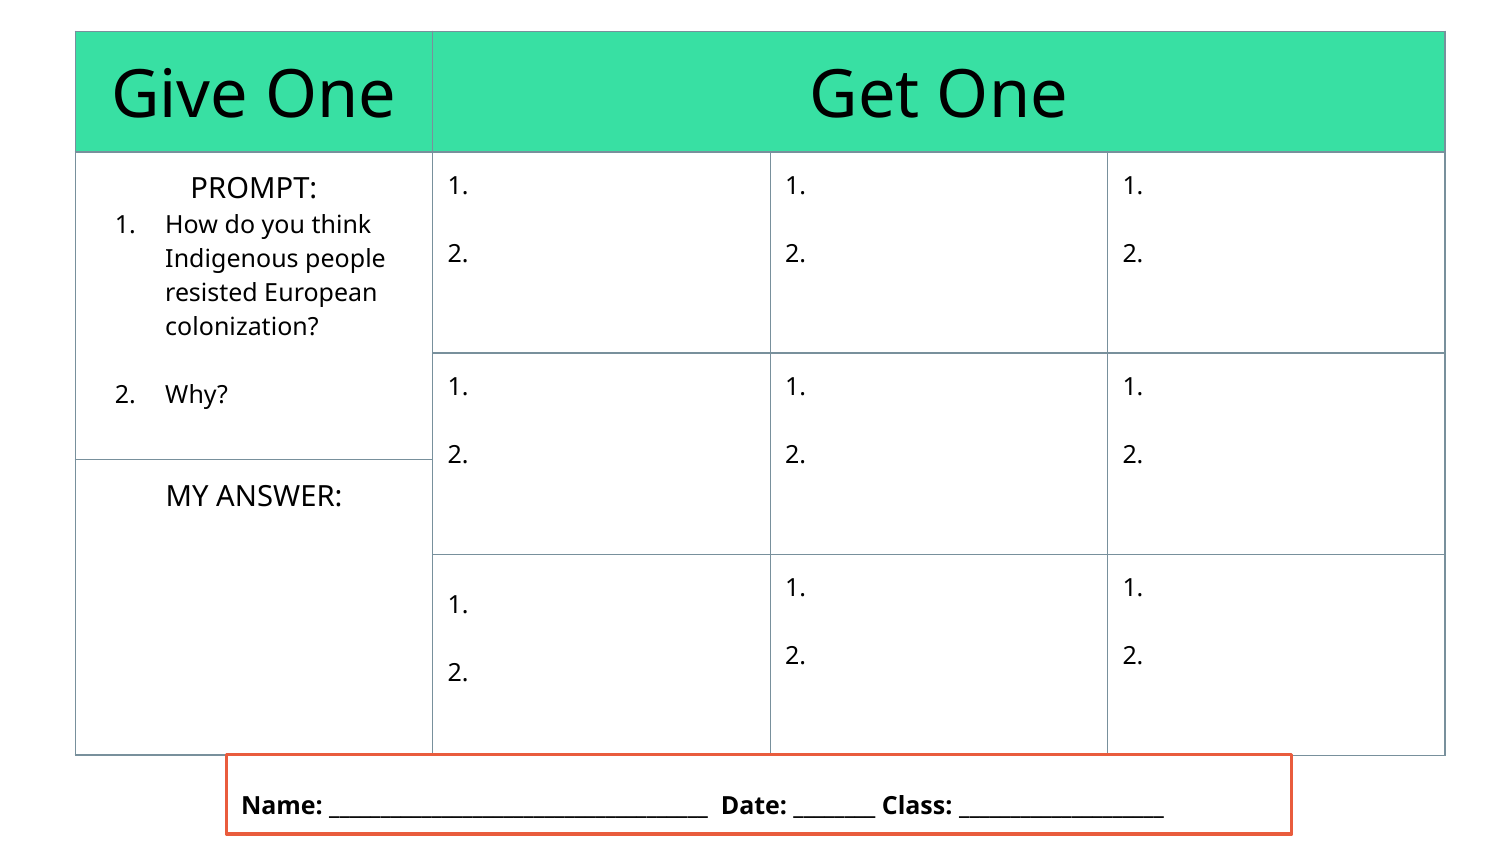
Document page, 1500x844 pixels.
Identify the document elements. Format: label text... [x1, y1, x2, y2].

table_cell MY ANSWER: [76, 460, 432, 754]
table_cell 1. 2. [433, 354, 770, 554]
table_cell 1. 2. [771, 555, 1107, 754]
table_header Get One [433, 32, 1444, 151]
text_box Name: _____________________________________ Date: ________ Class: ____________________ [226, 754, 1292, 834]
table_cell 1. 2. [771, 354, 1107, 554]
table_cell 1. 2. [1108, 555, 1444, 755]
table_cell 1. 2. [433, 555, 770, 754]
table_cell 1. 2. [433, 153, 770, 352]
table_cell 1. 2. [1108, 354, 1444, 554]
table_cell 1. 2. [1108, 153, 1444, 352]
table_header Give One [76, 32, 432, 151]
table_cell 1. 2. [771, 153, 1107, 352]
table_cell PROMPT: How do you think Indigenous people resisted European colonization? Why? [76, 153, 432, 459]
